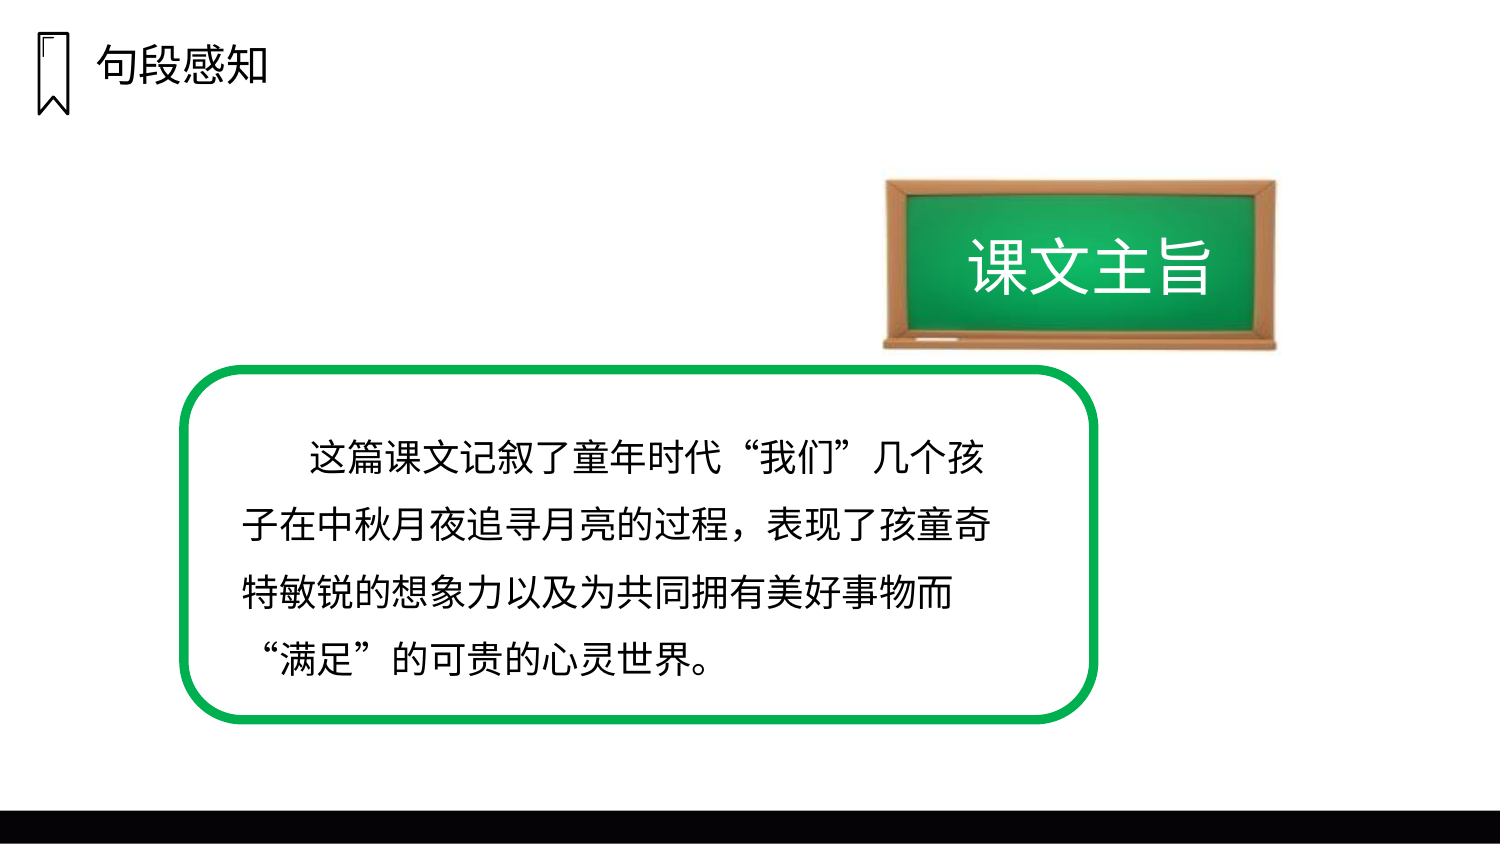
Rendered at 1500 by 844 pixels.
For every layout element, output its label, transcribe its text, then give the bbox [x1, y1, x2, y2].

text_box 这篇课文记叙了童年时代“我们”几个孩子在中秋月夜追寻月亮的过程，表现了孩童奇特敏锐的想象力以及为共同拥有美好事物而“满足”的可贵的心灵世界。 [230, 405, 1024, 687]
text_box 句段感知 [83, 32, 282, 96]
text_box [182, 368, 1095, 721]
picture [882, 167, 1306, 356]
